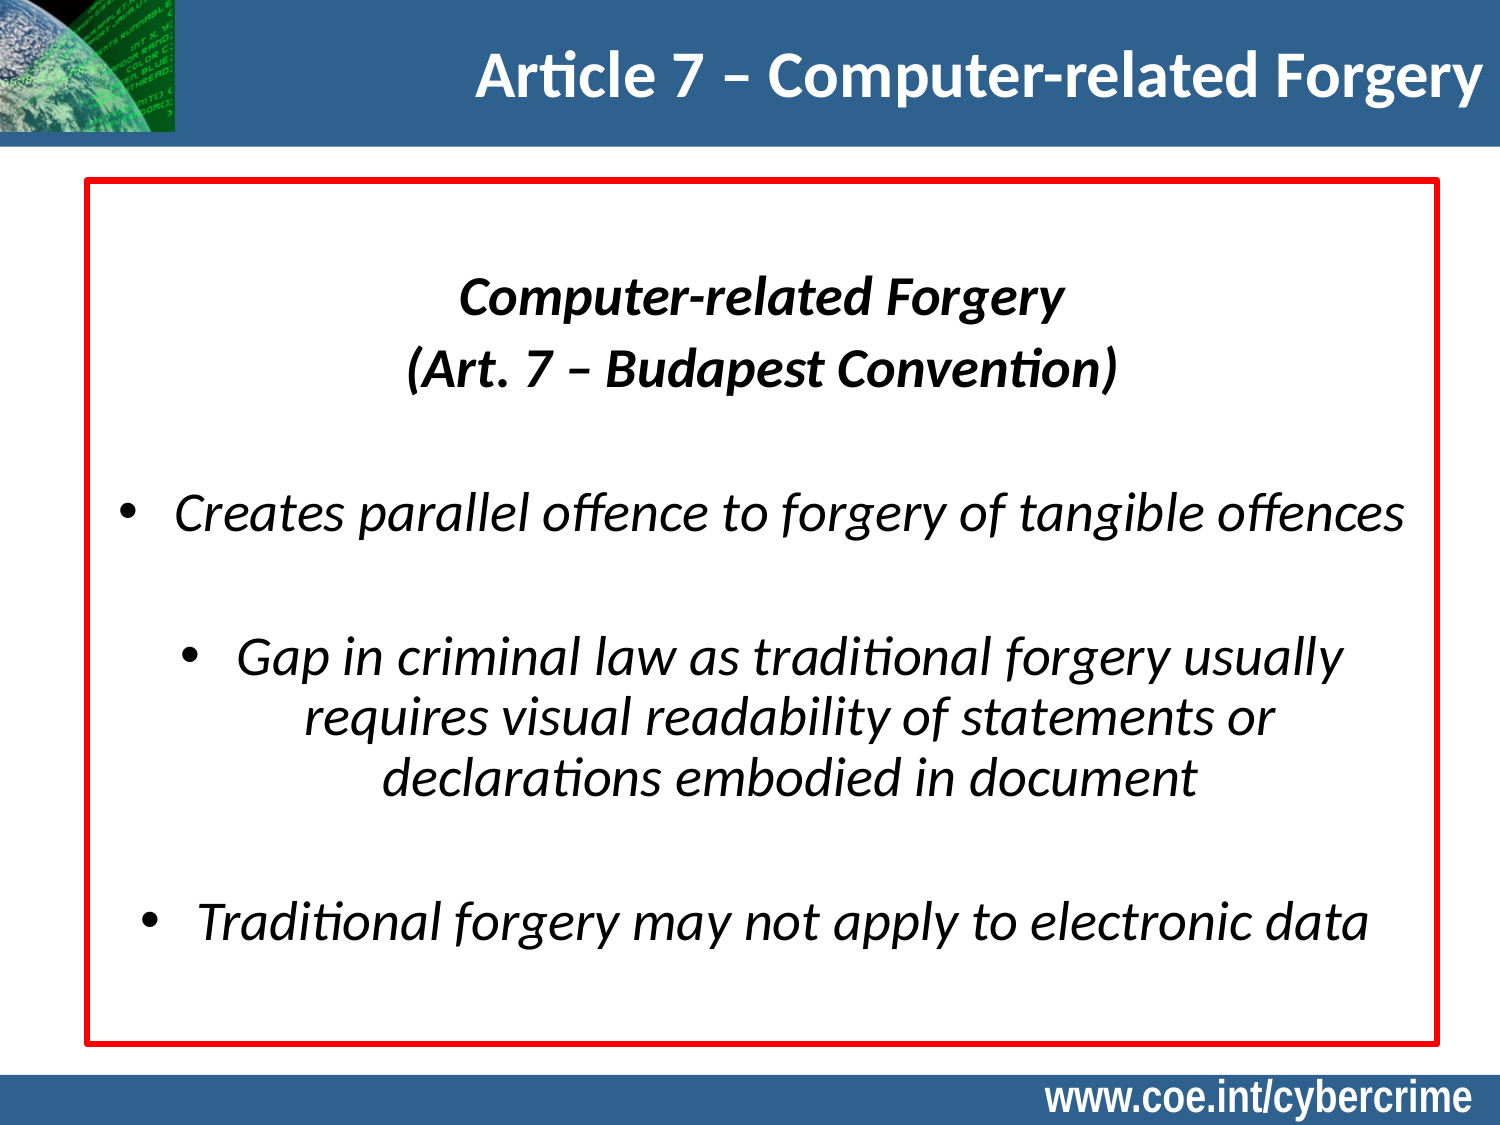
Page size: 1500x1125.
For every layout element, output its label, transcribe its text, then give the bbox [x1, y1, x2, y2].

text_box Article 7 – Computer-related Forgery [0, 0, 1500, 149]
text_box [0, 1073, 1030, 1125]
text_box www.coe.int/cybercrime [1030, 1059, 1500, 1125]
picture [0, 0, 175, 132]
text_box Computer-related Forgery (Art. 7 – Budapest Convention) Creates parallel offence to forgery of tangible offences Gap in criminal law as traditional forgery usually requires visual readability of statements or declarations embodied in document Traditional forgery may not apply to electronic data [87, 180, 1438, 1045]
